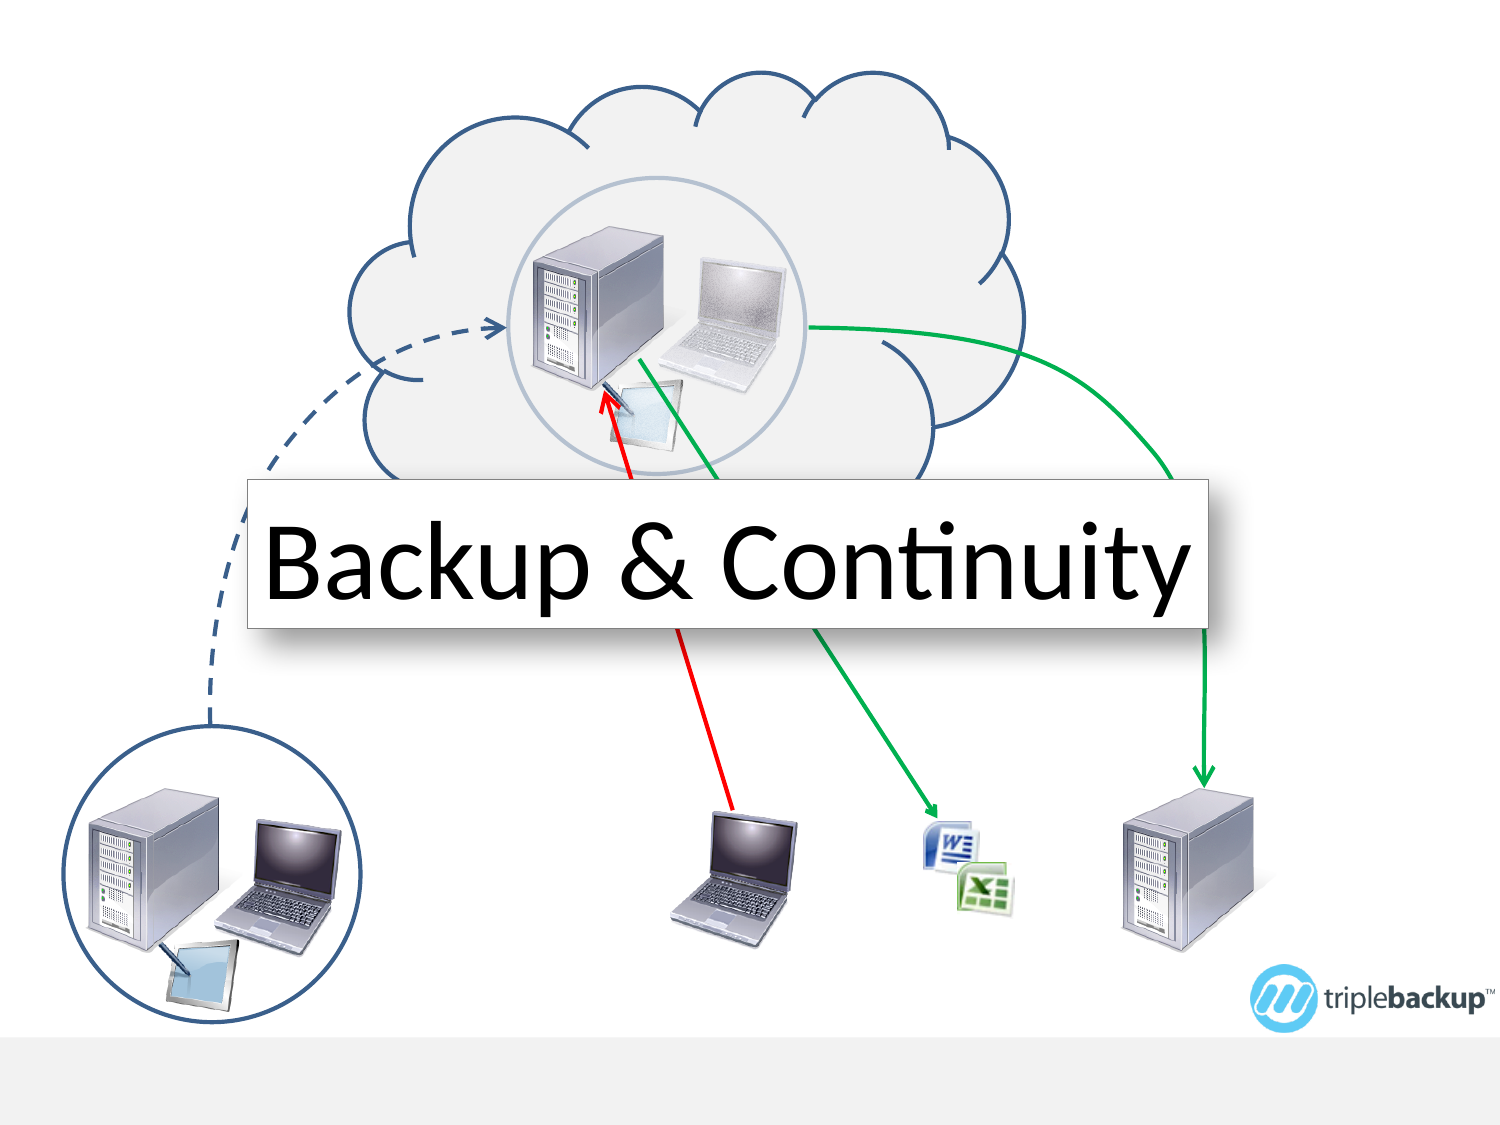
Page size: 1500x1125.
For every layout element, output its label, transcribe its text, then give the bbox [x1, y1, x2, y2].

picture [521, 224, 787, 463]
text_box [525, 400, 582, 457]
text_box [207, 526, 259, 725]
text_box [264, 316, 507, 477]
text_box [603, 390, 633, 811]
text_box [90, 724, 363, 943]
text_box [252, 966, 332, 1019]
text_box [638, 358, 1015, 919]
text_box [808, 327, 1277, 953]
picture [1250, 964, 1495, 1033]
text_box Backup & Continuity [247, 479, 598, 629]
text_box [347, 70, 1027, 365]
text_box [506, 275, 515, 377]
picture [76, 786, 342, 1023]
text_box [400, 330, 585, 472]
text_box [61, 821, 71, 928]
text_box [548, 175, 808, 357]
text_box [89, 961, 137, 1005]
picture [667, 919, 798, 950]
